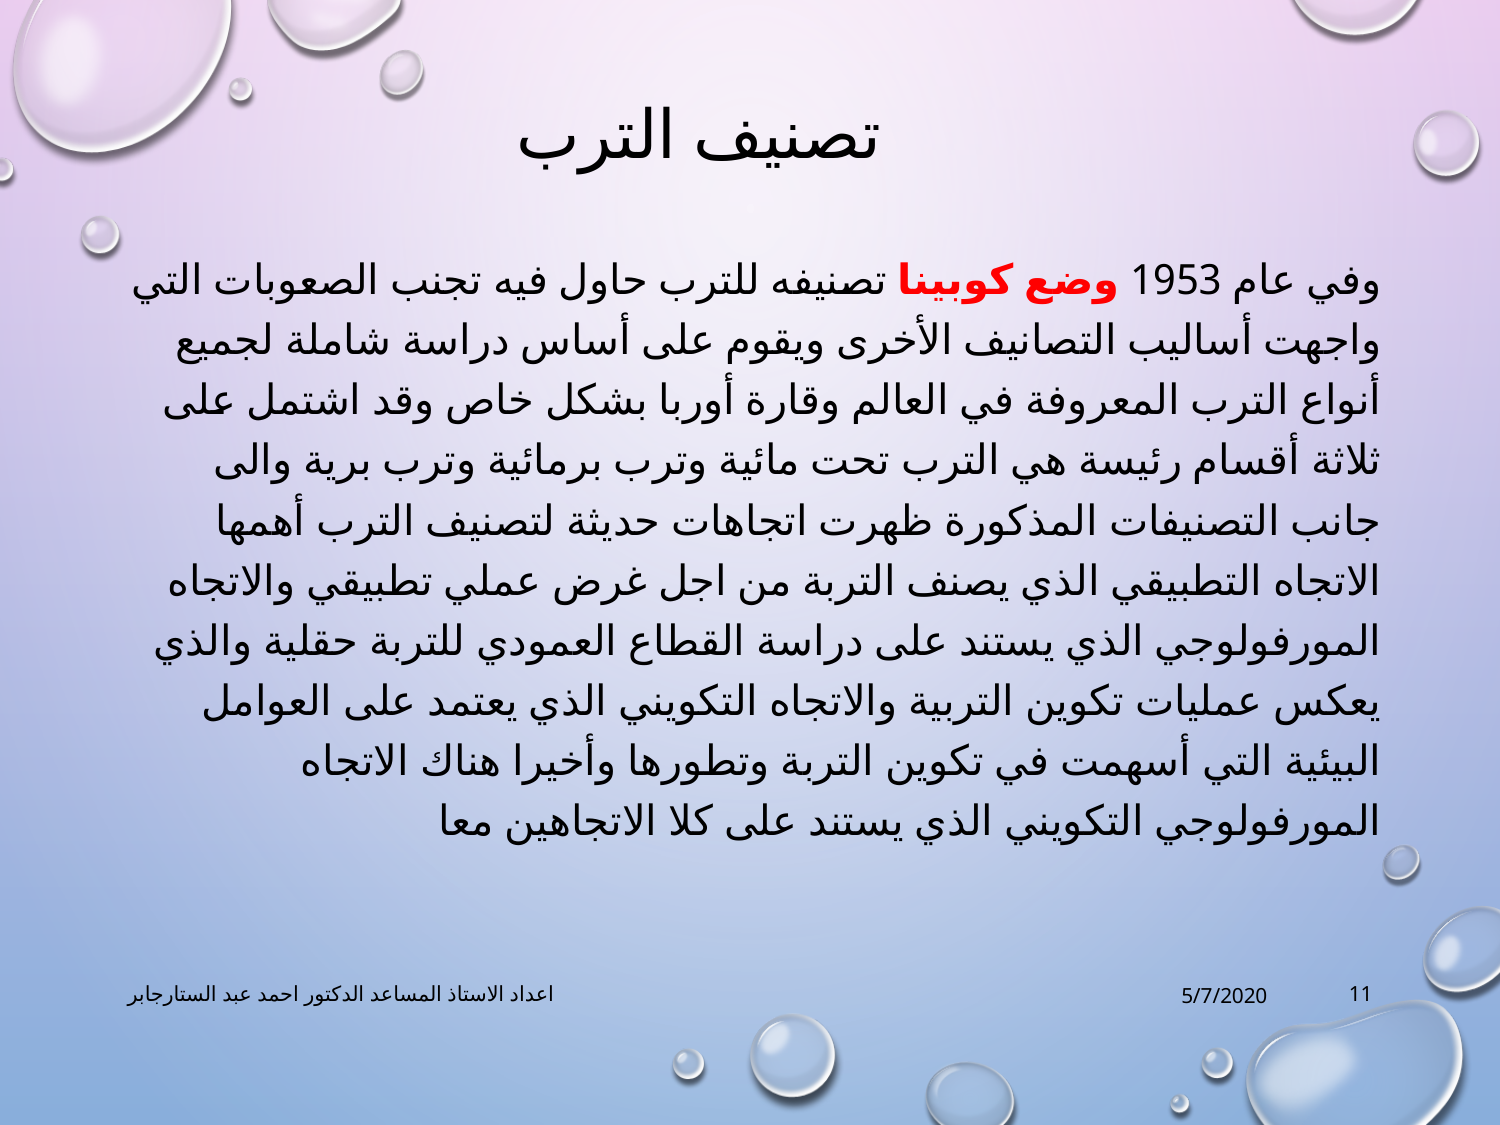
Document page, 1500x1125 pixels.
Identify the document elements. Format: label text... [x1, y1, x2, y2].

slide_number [944, 965, 1283, 1025]
list وفي عام 1953 وضع كوبينا تصنيفه للترب حاول فيه تجنب الصعوبات التي واجهت أساليب التصانيف الأخرى ويقوم على أساس دراسة شاملة لجميع أنواع الترب المعروفة في العالم وقارة أوربا بشكل خاص وقد اشتمل على ثلاثة أقسام رئيسة هي الترب تحت مائية وترب برمائية وترب برية والى جانب التصنيفات المذكورة ظهرت اتجاهات حديثة لتصنيف الترب أهمها الاتجاه التطبيقي الذي يصنف التربة من اجل غرض عملي تطبيقي والاتجاه المورفولوجي الذي يستند على دراسة القطاع العمودي للتربة حقلية والذي يعكس عمليات تكوين التربية والاتجاه التكويني الذي يعتمد على العوامل البيئية التي أسهمت في تكوين التربة وتطورها وأخيرا هناك الاتجاه المورفولوجي التكويني الذي يستند على كلا الاتجاهين معا [103, 235, 1397, 933]
title تصنيف الترب [486, 84, 912, 189]
slide_number 11 [1293, 965, 1388, 1025]
picture [0, 0, 1500, 1125]
footer اعداد الاستاذ المساعد الدكتور احمد عبد الستارجابر [112, 965, 934, 1025]
